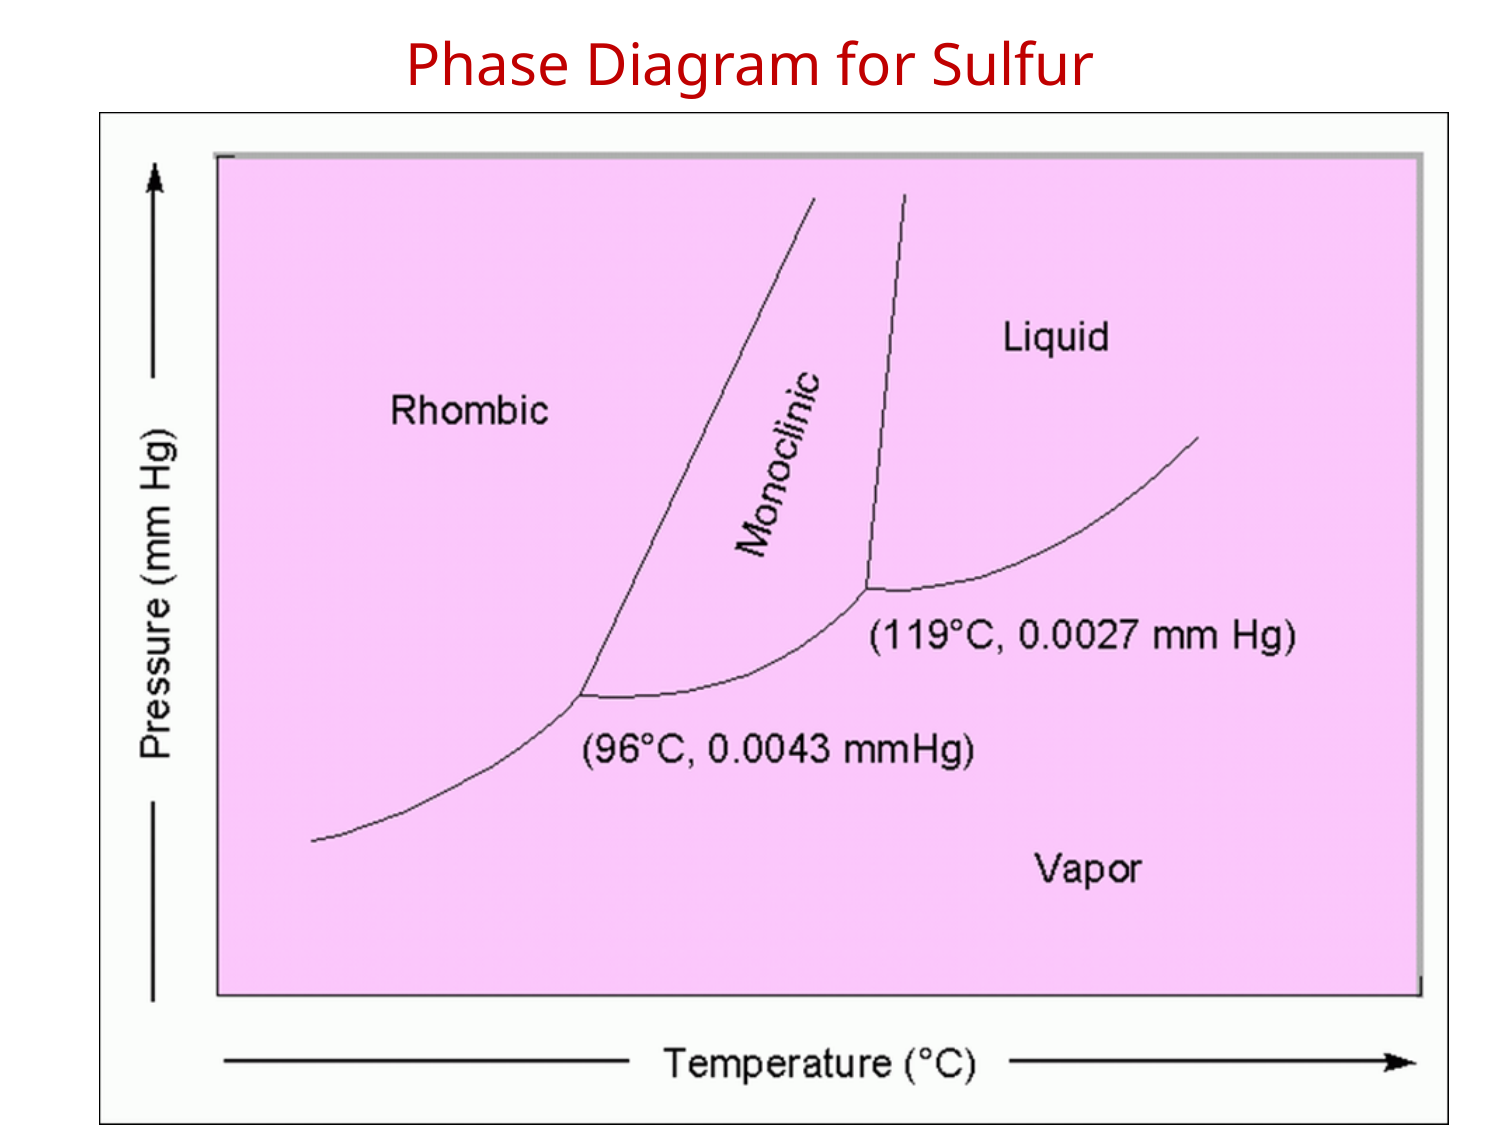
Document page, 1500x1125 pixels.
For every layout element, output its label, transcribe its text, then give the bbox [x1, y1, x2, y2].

picture [99, 112, 1450, 1125]
title Phase Diagram for Sulfur [324, 0, 1176, 110]
